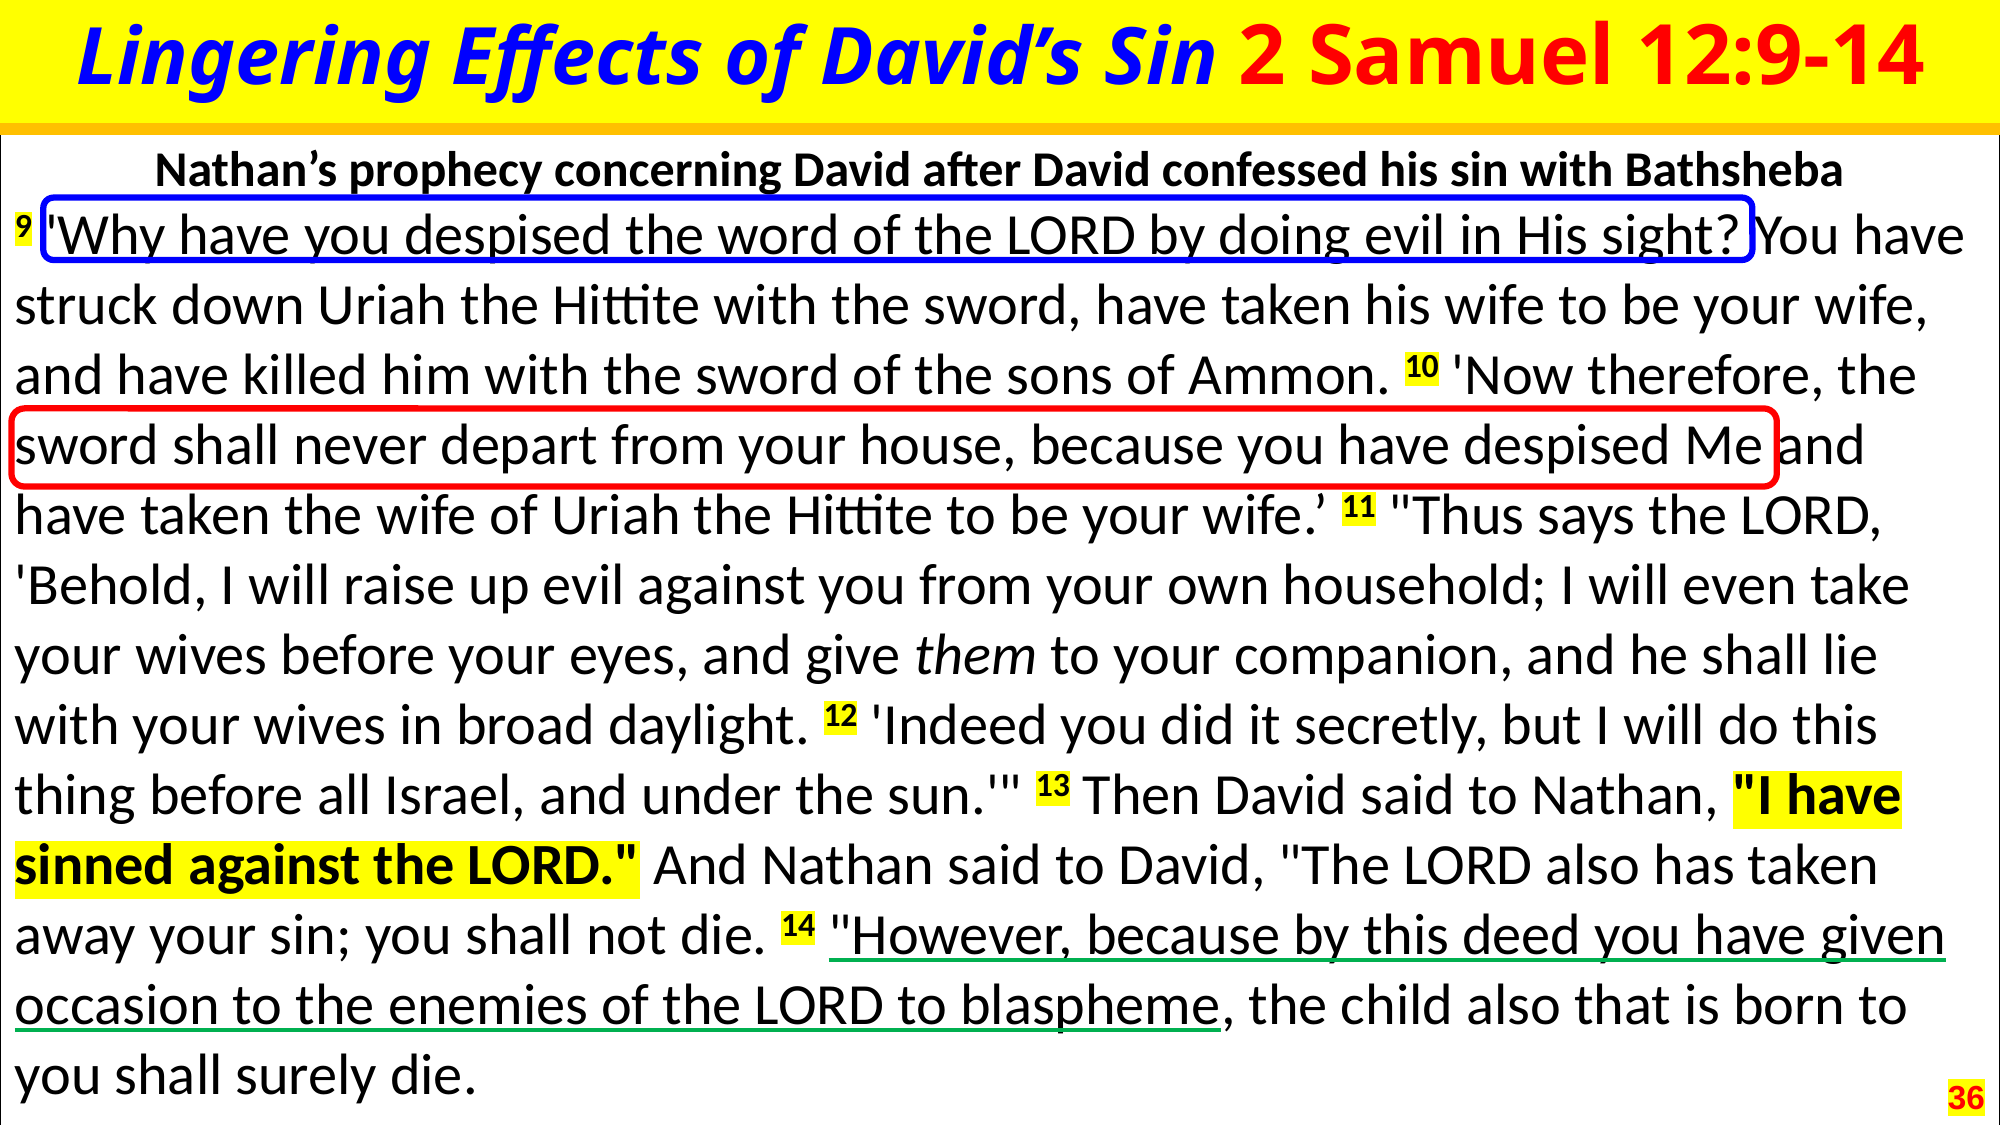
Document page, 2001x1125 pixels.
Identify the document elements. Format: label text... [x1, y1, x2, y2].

title Lingering Effects of David’s Sin 2 Samuel 12:9-14 [0, 0, 2000, 129]
slide_number 36 [1650, 1056, 2000, 1125]
text_box Nathan’s prophecy concerning David after David confessed his sin with Bathsheba 9 'Why have you despised the word of the LORD by doing evil in His sight? You have struck down Uriah the Hittite with the sword, have taken his wife to be your wife, and have killed him with the sword of the sons of Ammon. 10 'Now therefore, the sword shall never depart from your house, because you have despised Me and have taken the wife of Uriah the Hittite to be your wife.’ 11 "Thus says the LORD, 'Behold, I will raise up evil against you from your own household; I will even take your wives before your eyes, and give them to your companion, and he shall lie with your wives in broad daylight. 12 'Indeed you did it secretly, but I will do this thing before all Israel, and under the sun.'" 13 Then David said to Nathan, "I have sinned against the LORD." And Nathan said to David, "The LORD also has taken away your sin; you shall not die. 14 "However, because by this deed you have given occasion to the enemies of the LORD to blaspheme, the child also that is born to you shall surely die. [0, 129, 2000, 1125]
text_box [42, 196, 1754, 262]
text_box [10, 407, 1778, 488]
